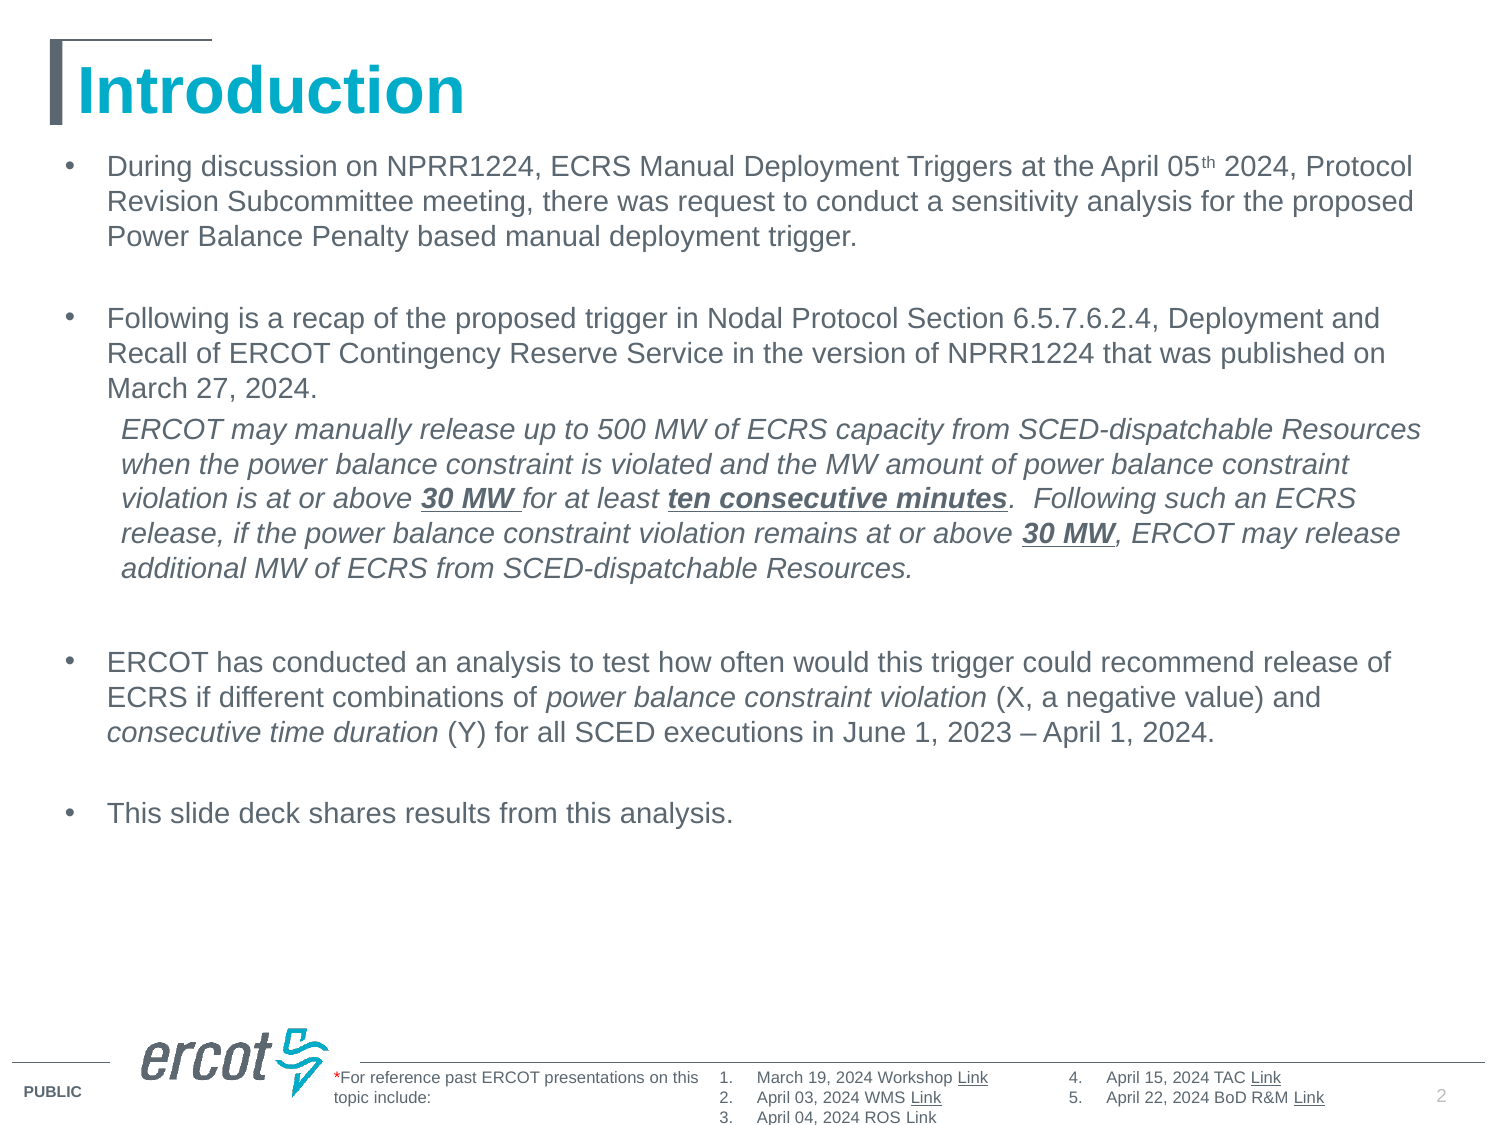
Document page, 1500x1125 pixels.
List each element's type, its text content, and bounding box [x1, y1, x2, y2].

text_box *For reference past ERCOT presentations on this topic include: March 19, 2024 Workshop Link April 03, 2024 WMS Link April 04, 2024 ROS Link April 15, 2024 TAC Link April 22, 2024 BoD R&M Link [319, 1059, 1450, 1125]
list During discussion on NPRR1224, ECRS Manual Deployment Triggers at the April 05th 2024, Protocol Revision Subcommittee meeting, there was request to conduct a sensitivity analysis for the proposed Power Balance Penalty based manual deployment trigger. Following is a recap of the proposed trigger in Nodal Protocol Section 6.5.7.6.2.4, Deployment and Recall of ERCOT Contingency Reserve Service in the version of NPRR1224 that was published on March 27, 2024. ERCOT may manually release up to 500 MW of ECRS capacity from SCED-dispatchable Resources when the power balance constraint is violated and the MW amount of power balance constraint violation is at or above 30 MW for at least ten consecutive minutes. Following such an ECRS release, if the power balance constraint violation remains at or above 30 MW, ERCOT may release additional MW of ECRS from SCED-dispatchable Resources. ERCOT has conducted an analysis to test how often would this trigger could recommend release of ECRS if different combinations of power balance constraint violation (X, a negative value) and consecutive time duration (Y) for all SCED executions in June 1, 2023 – April 1, 2024. This slide deck shares results from this analysis. [50, 140, 1450, 972]
picture [137, 1024, 332, 1100]
title Introduction [62, 39, 1450, 125]
